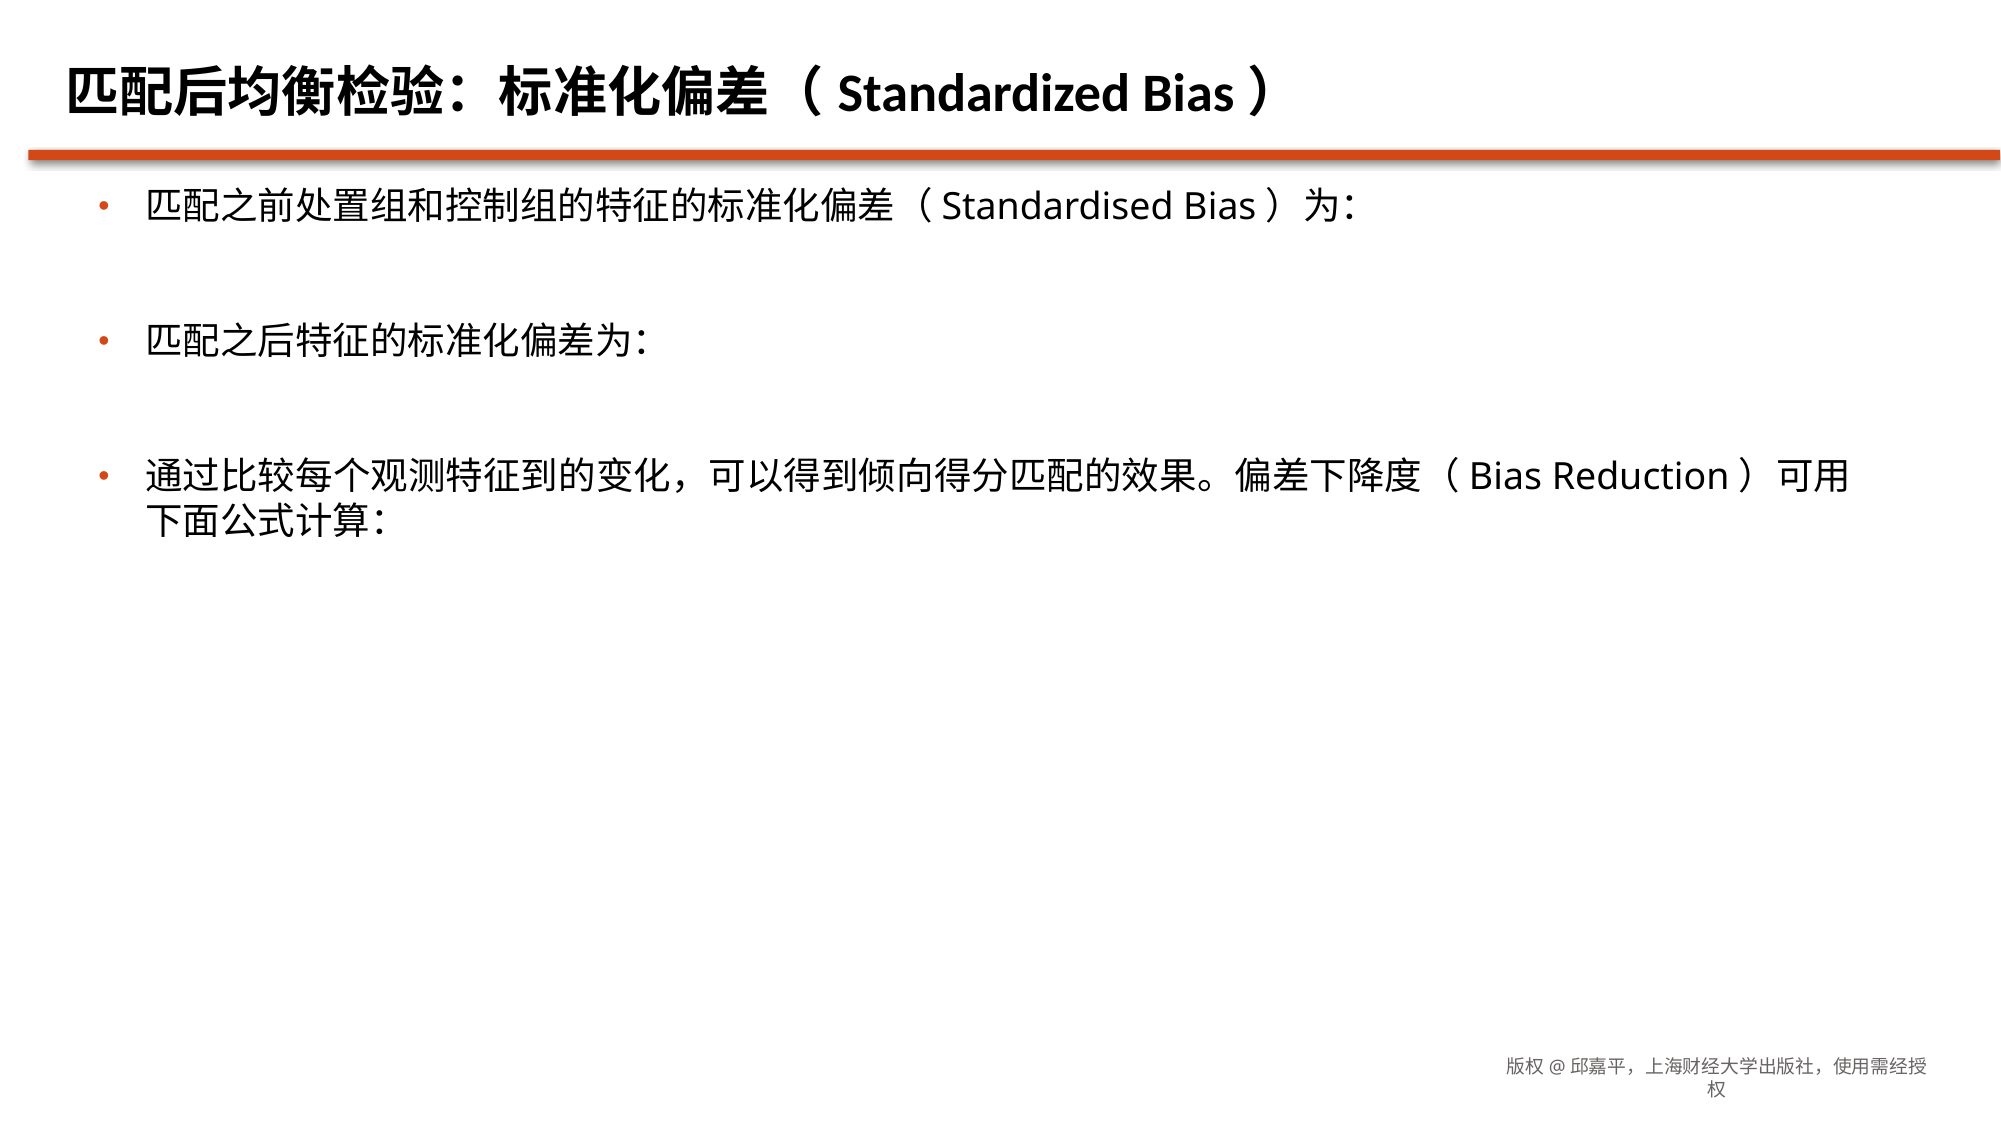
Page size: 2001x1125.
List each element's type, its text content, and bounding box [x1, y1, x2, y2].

title 匹配后均衡检验：标准化偏差（Standardized Bias） [50, 50, 1825, 138]
footer 版权@邱嘉平，上海财经大学出版社，使用需经授权 [1483, 1046, 1950, 1109]
